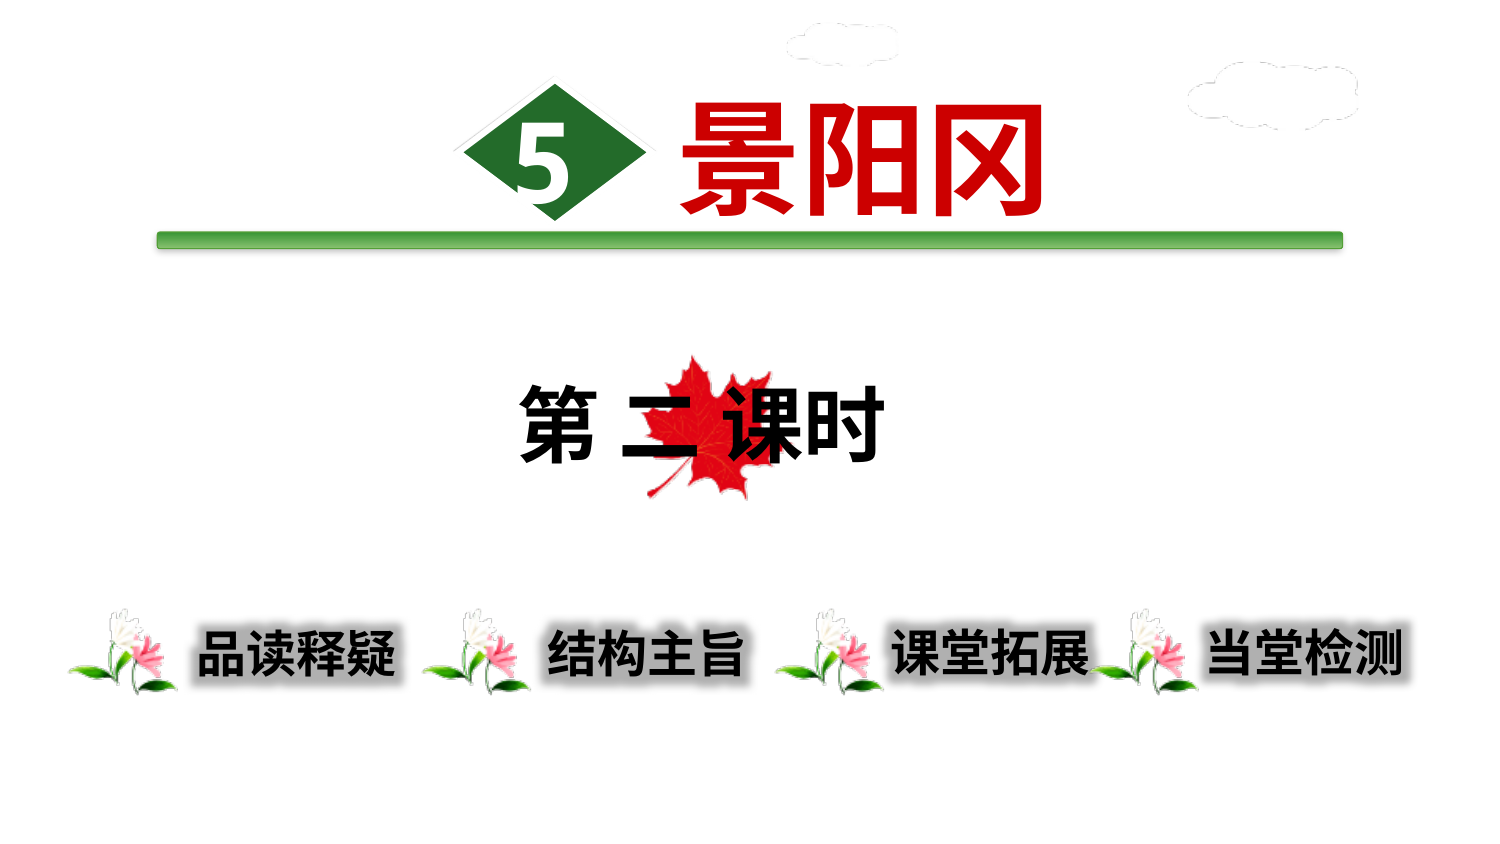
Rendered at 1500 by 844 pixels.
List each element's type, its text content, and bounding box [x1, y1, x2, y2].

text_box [457, 73, 1500, 241]
picture [786, 22, 899, 67]
text_box 第 二 课时 [806, 365, 1024, 481]
text_box 第 二 课时 [501, 365, 632, 481]
picture [1186, 61, 1359, 73]
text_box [60, 600, 1446, 703]
text_box [156, 231, 1344, 250]
picture [632, 348, 806, 515]
